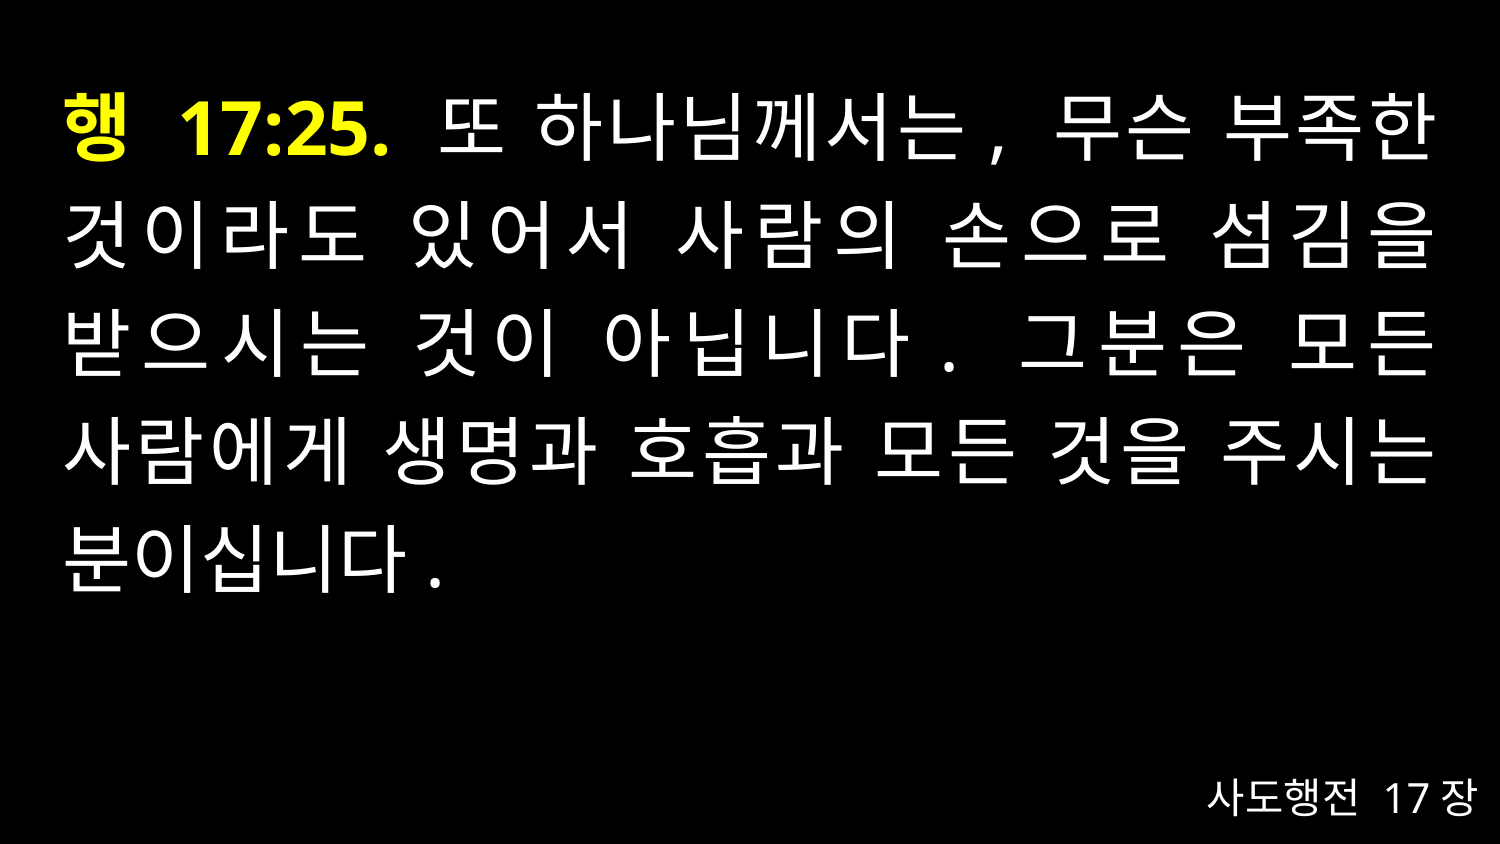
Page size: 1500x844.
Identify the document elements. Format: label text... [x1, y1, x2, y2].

subtitle 사도행전 17장 [916, 770, 1500, 844]
title 행 17:25. 또 하나님께서는, 무슨 부족한 것이라도 있어서 사람의 손으로 섬김을 받으시는 것이 아닙니다. 그분은 모든 사람에게 생명과 호흡과 모든 것을 주시는 분이십니다. [0, 0, 1500, 844]
